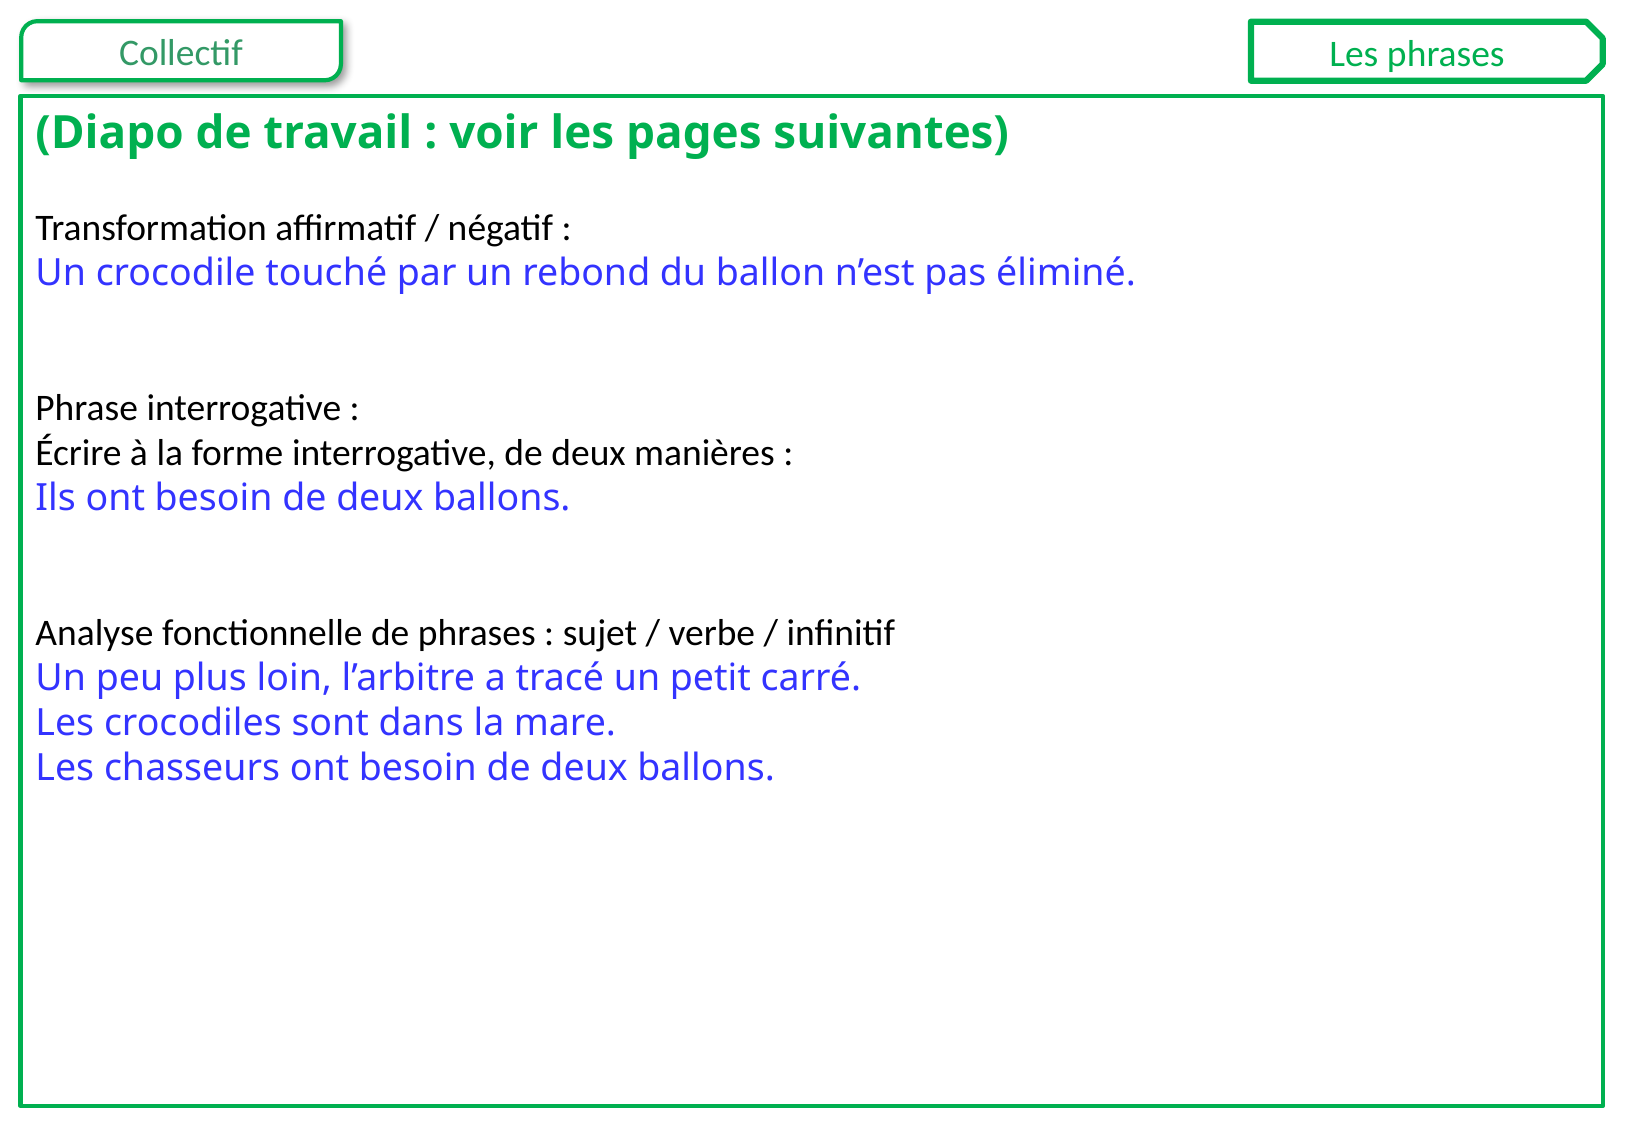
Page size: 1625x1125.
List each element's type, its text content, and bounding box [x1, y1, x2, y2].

list (Diapo de travail : voir les pages suivantes) Transformation affirmatif / négatif : Un crocodile touché par un rebond du ballon n’est pas éliminé. Phrase interrogative : Écrire à la forme interrogative, de deux manières : Ils ont besoin de deux ballons. Analyse fonctionnelle de phrases : sujet / verbe / infinitif Un peu plus loin, l’arbitre a tracé un petit carré. Les crocodiles sont dans la mare. Les chasseurs ont besoin de deux ballons. [18, 94, 1605, 1108]
list Les phrases [1250, 21, 1584, 81]
